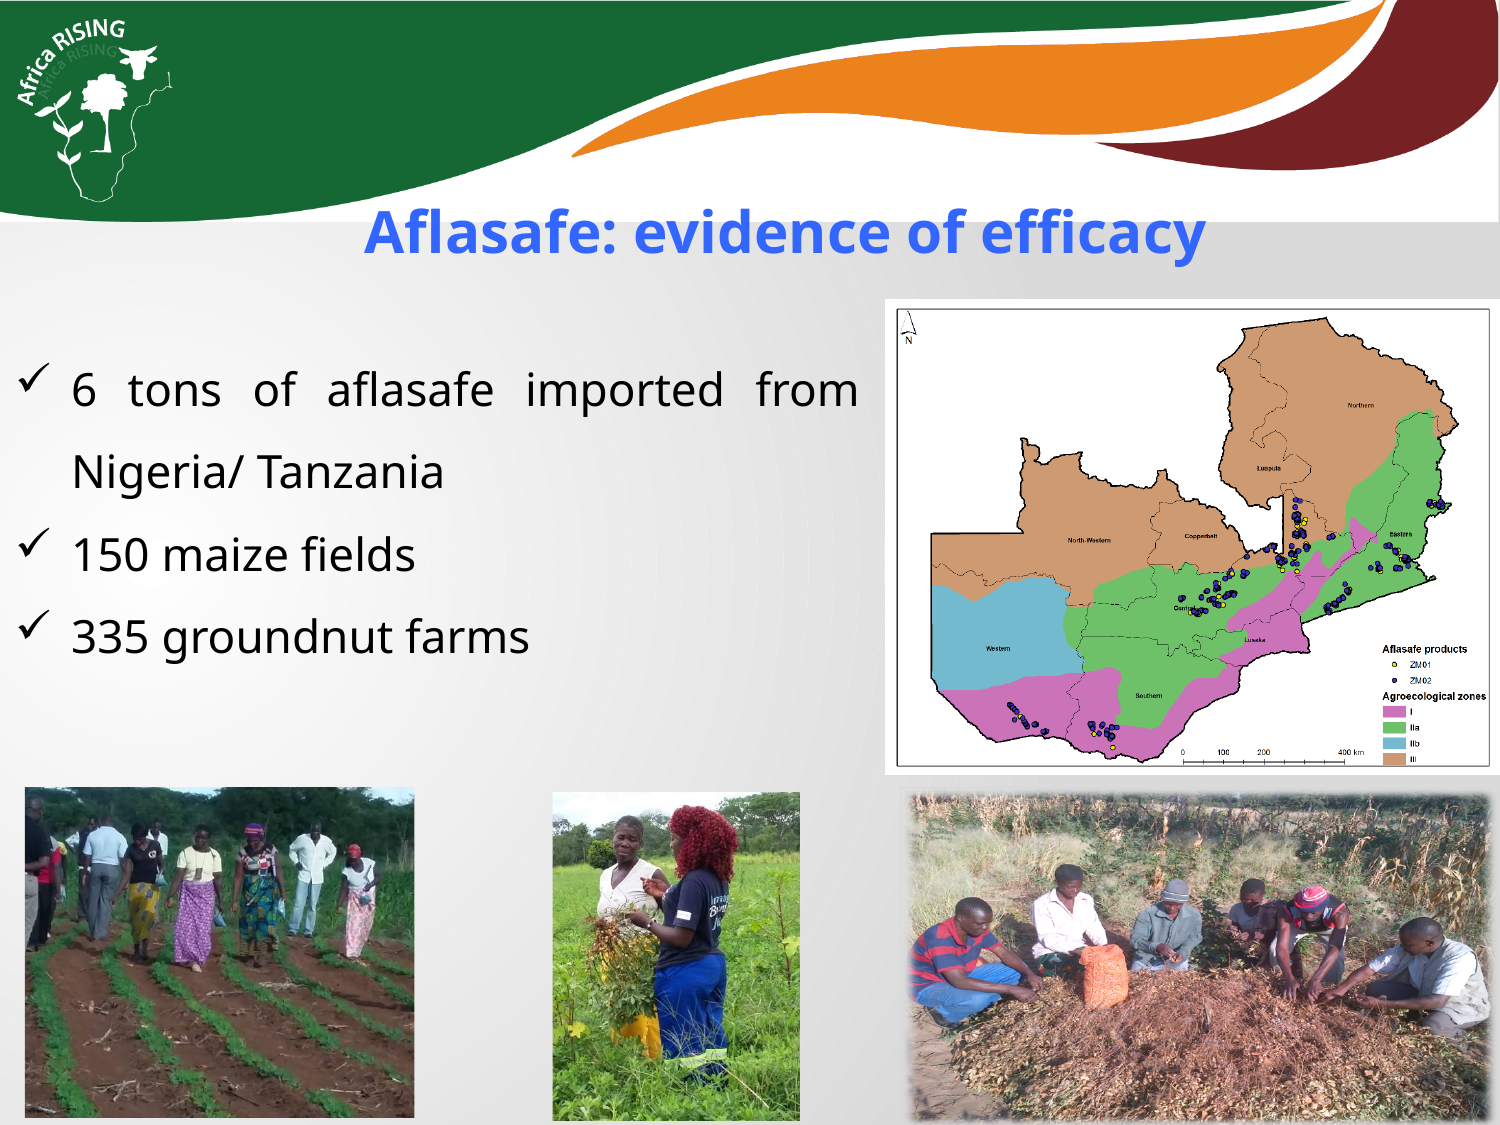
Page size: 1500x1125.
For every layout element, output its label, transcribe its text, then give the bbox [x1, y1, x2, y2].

picture [884, 299, 1500, 776]
picture [0, 0, 1499, 222]
picture [899, 786, 1500, 1125]
picture [24, 786, 415, 1119]
text_box Aflasafe: evidence of efficacy [349, 187, 1400, 273]
text_box 6 tons of aflasafe imported from Nigeria/ Tanzania 150 maize fields 335 groundnut farms [0, 325, 875, 670]
picture [552, 791, 801, 1122]
